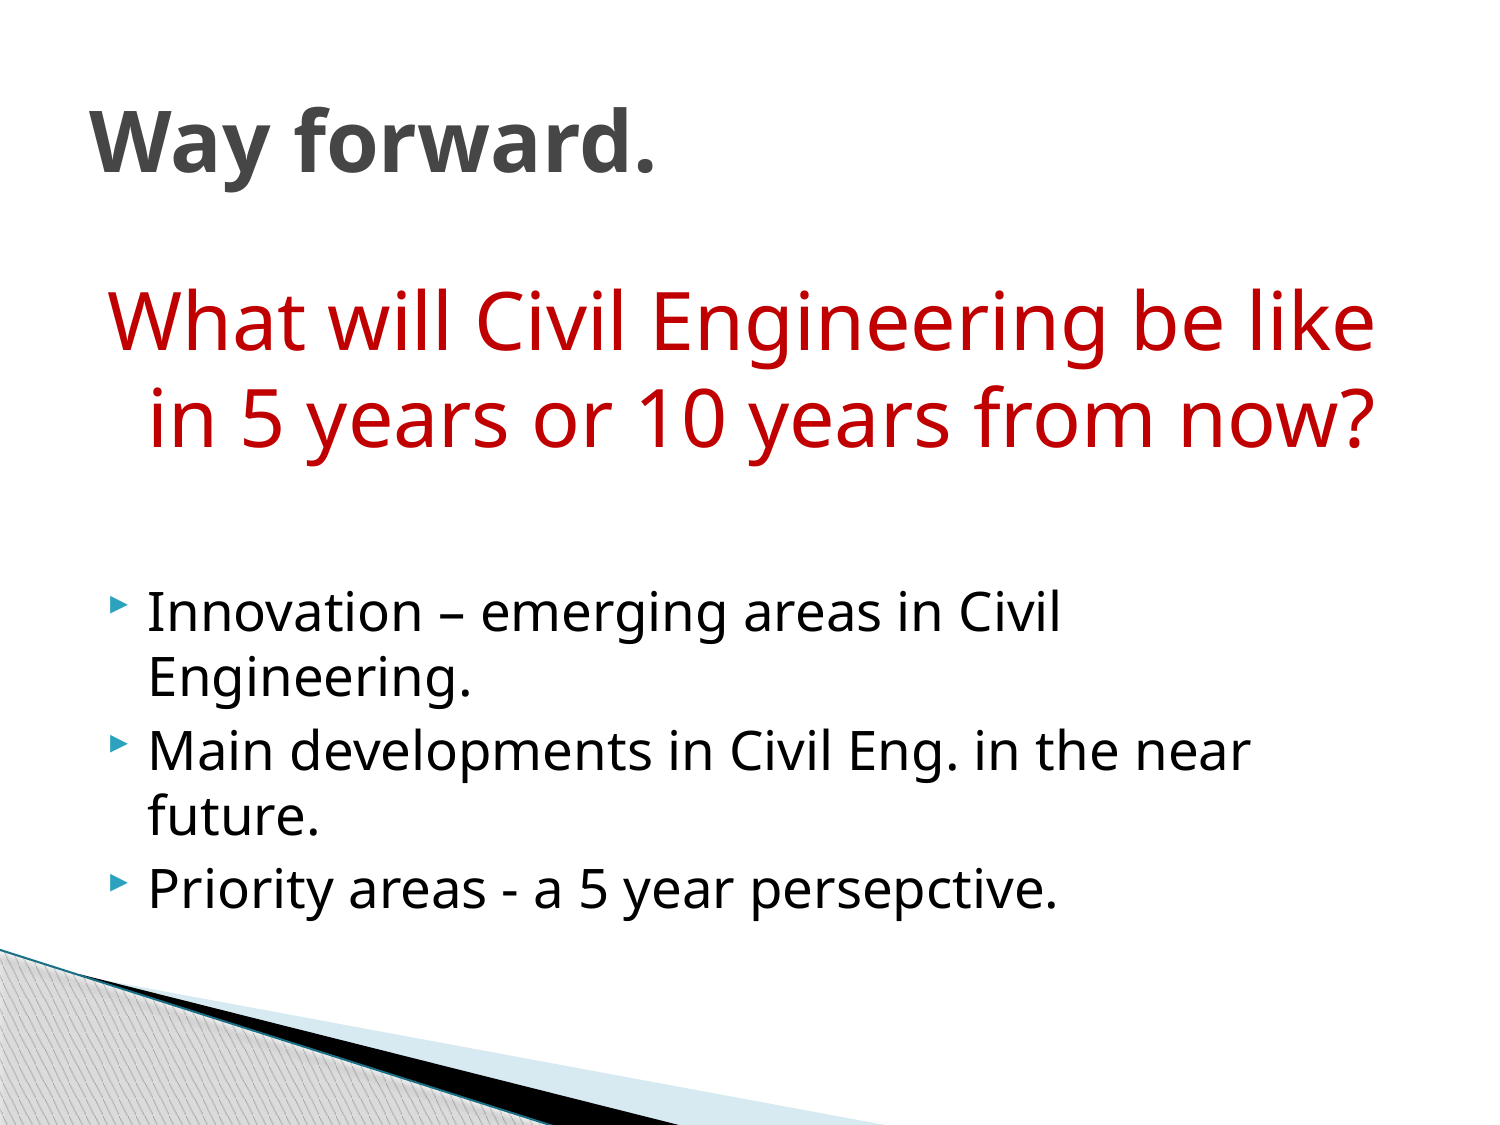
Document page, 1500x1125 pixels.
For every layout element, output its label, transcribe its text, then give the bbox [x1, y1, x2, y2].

title Way forward. [75, 45, 1425, 233]
list What will Civil Engineering be like in 5 years or 10 years from now? Innovation – emerging areas in Civil Engineering. Main developments in Civil Eng. in the near future. Priority areas - a 5 year persepctive. [75, 262, 1412, 1005]
